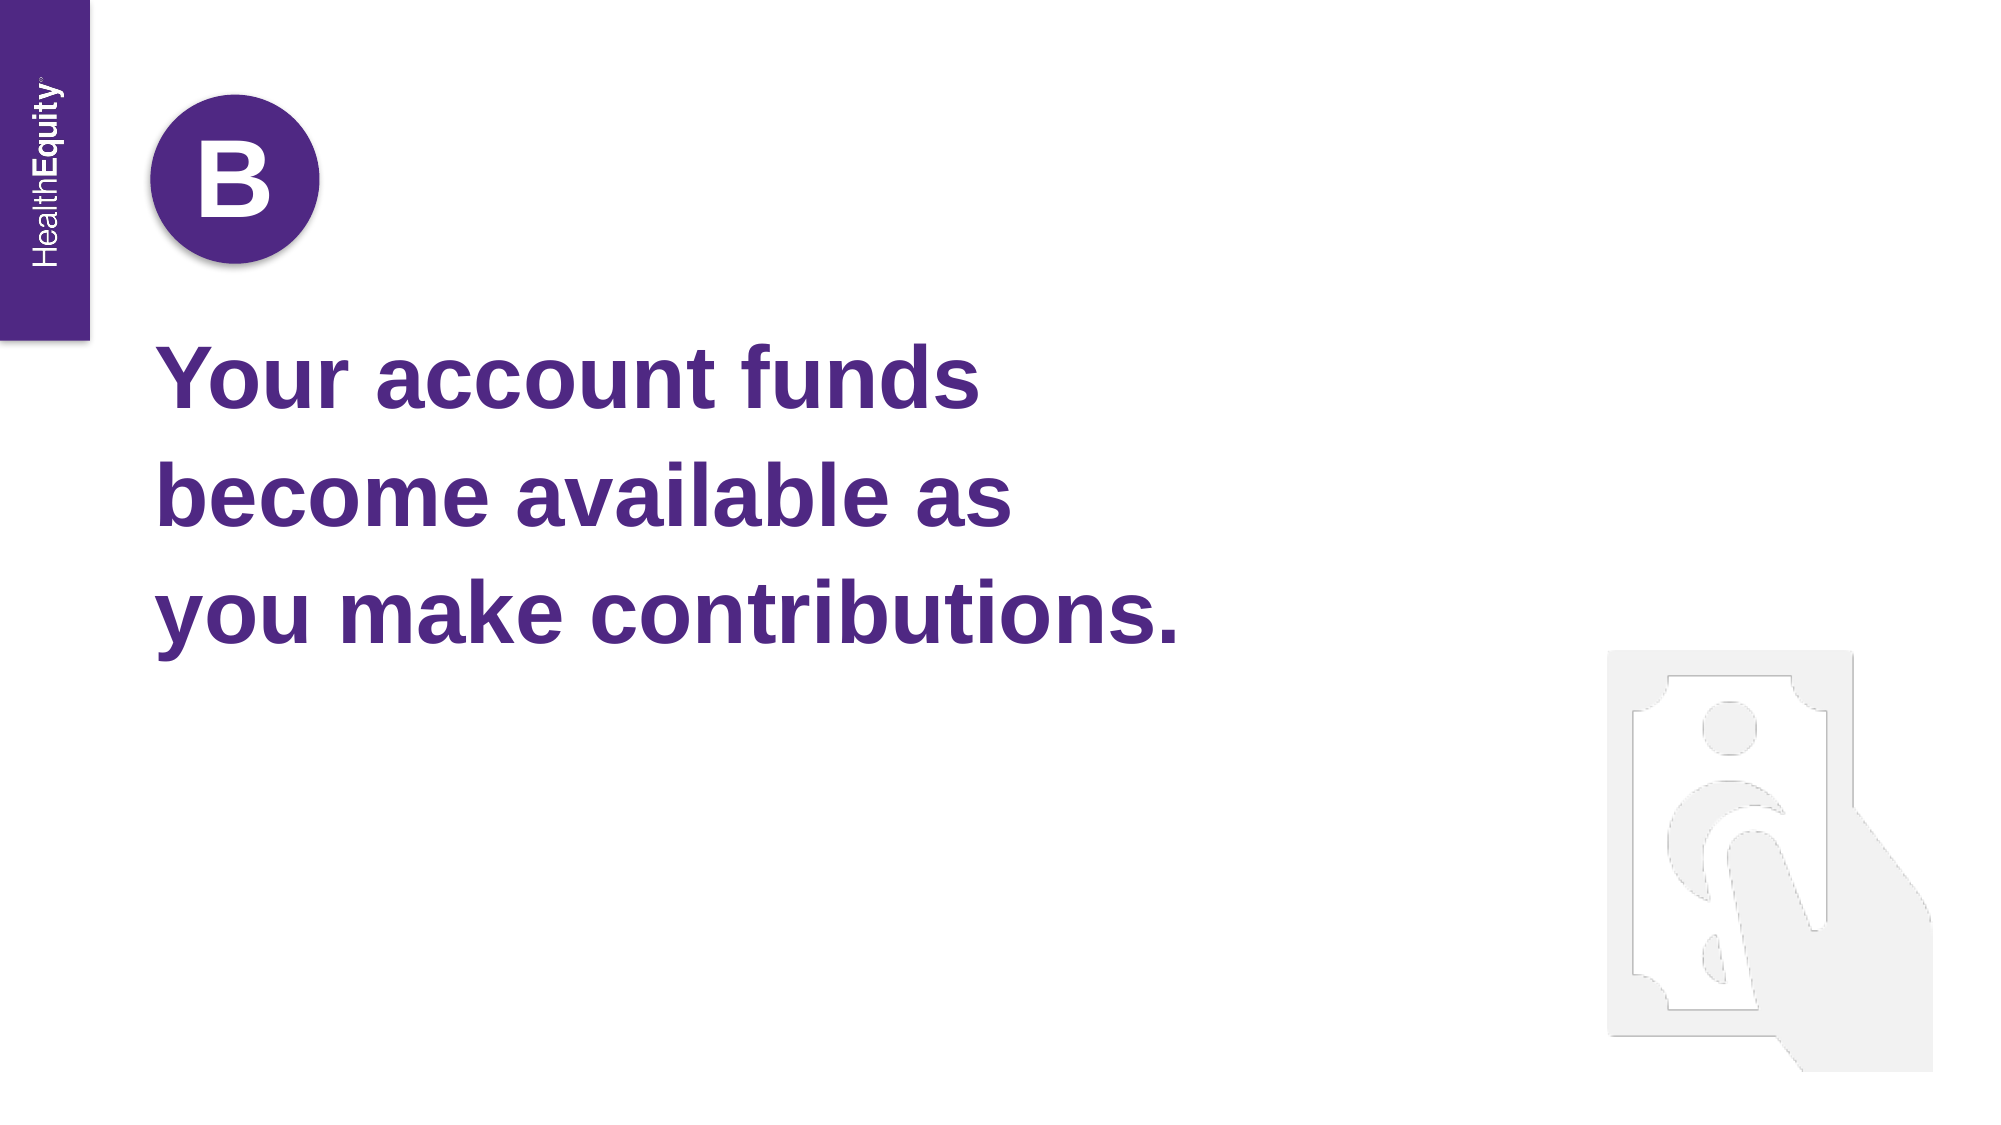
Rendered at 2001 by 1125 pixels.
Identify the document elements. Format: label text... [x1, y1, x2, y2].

text_box Your account funds become available as you make contributions. [140, 301, 1200, 989]
picture [1607, 649, 1933, 1072]
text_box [150, 94, 320, 264]
picture [33, 78, 64, 266]
